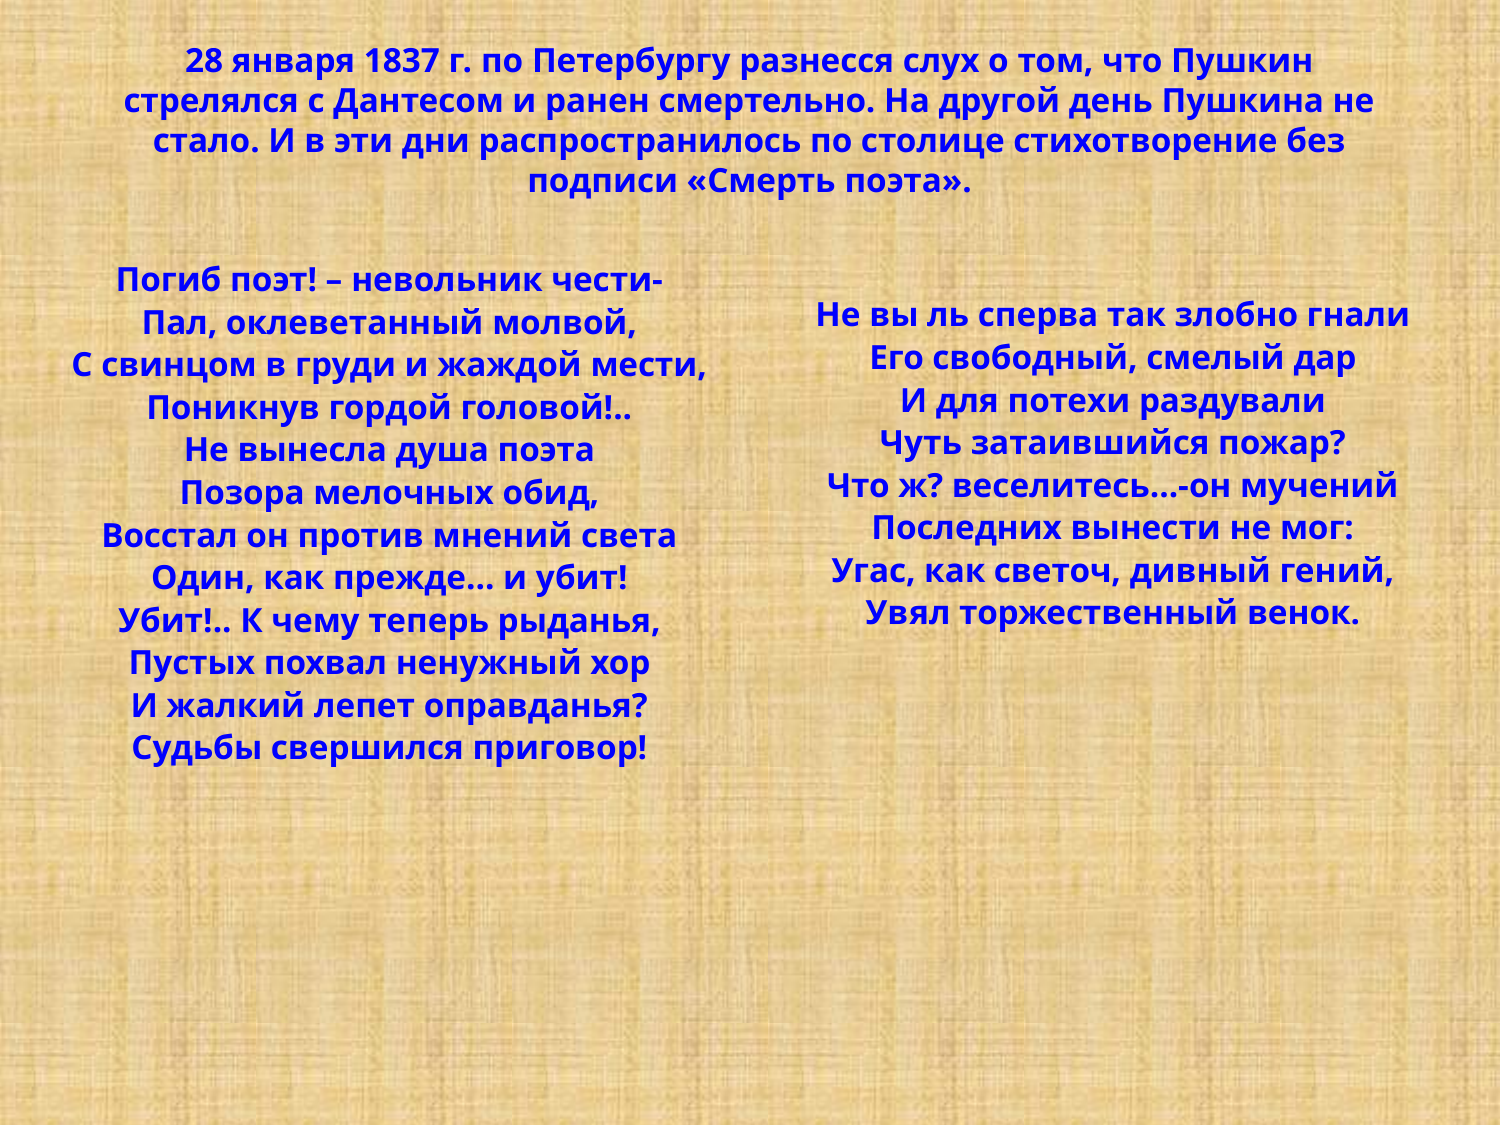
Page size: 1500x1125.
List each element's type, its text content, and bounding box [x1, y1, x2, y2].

picture [0, 0, 1500, 1125]
text_box Не вы ль сперва так злобно гнали Его свободный, смелый дар И для потехи раздували Чуть затаившийся пожар? Что ж? веселитесь…-он мучений Последних вынести не мог: Угас, как светоч, дивный гений, Увял торжественный венок. [726, 290, 1500, 1034]
list Погиб поэт! – невольник чести- Пал, оклеветанный молвой, С свинцом в груди и жаждой мести, Поникнув гордой головой!.. Не вынесла душа поэта Позора мелочных обид, Восстал он против мнений света Один, как прежде… и убит! Убит!.. К чему теперь рыданья, Пустых похвал ненужный хор И жалкий лепет оправданья? Судьбы свершился приговор! [53, 255, 727, 1005]
title 28 января 1837 г. по Петербургу разнесся слух о том, что Пушкин стрелялся с Дантесом и ранен смертельно. На другой день Пушкина не стало. И в эти дни распространилось по столице стихотворение без подписи «Смерть поэта». [75, 45, 1425, 233]
